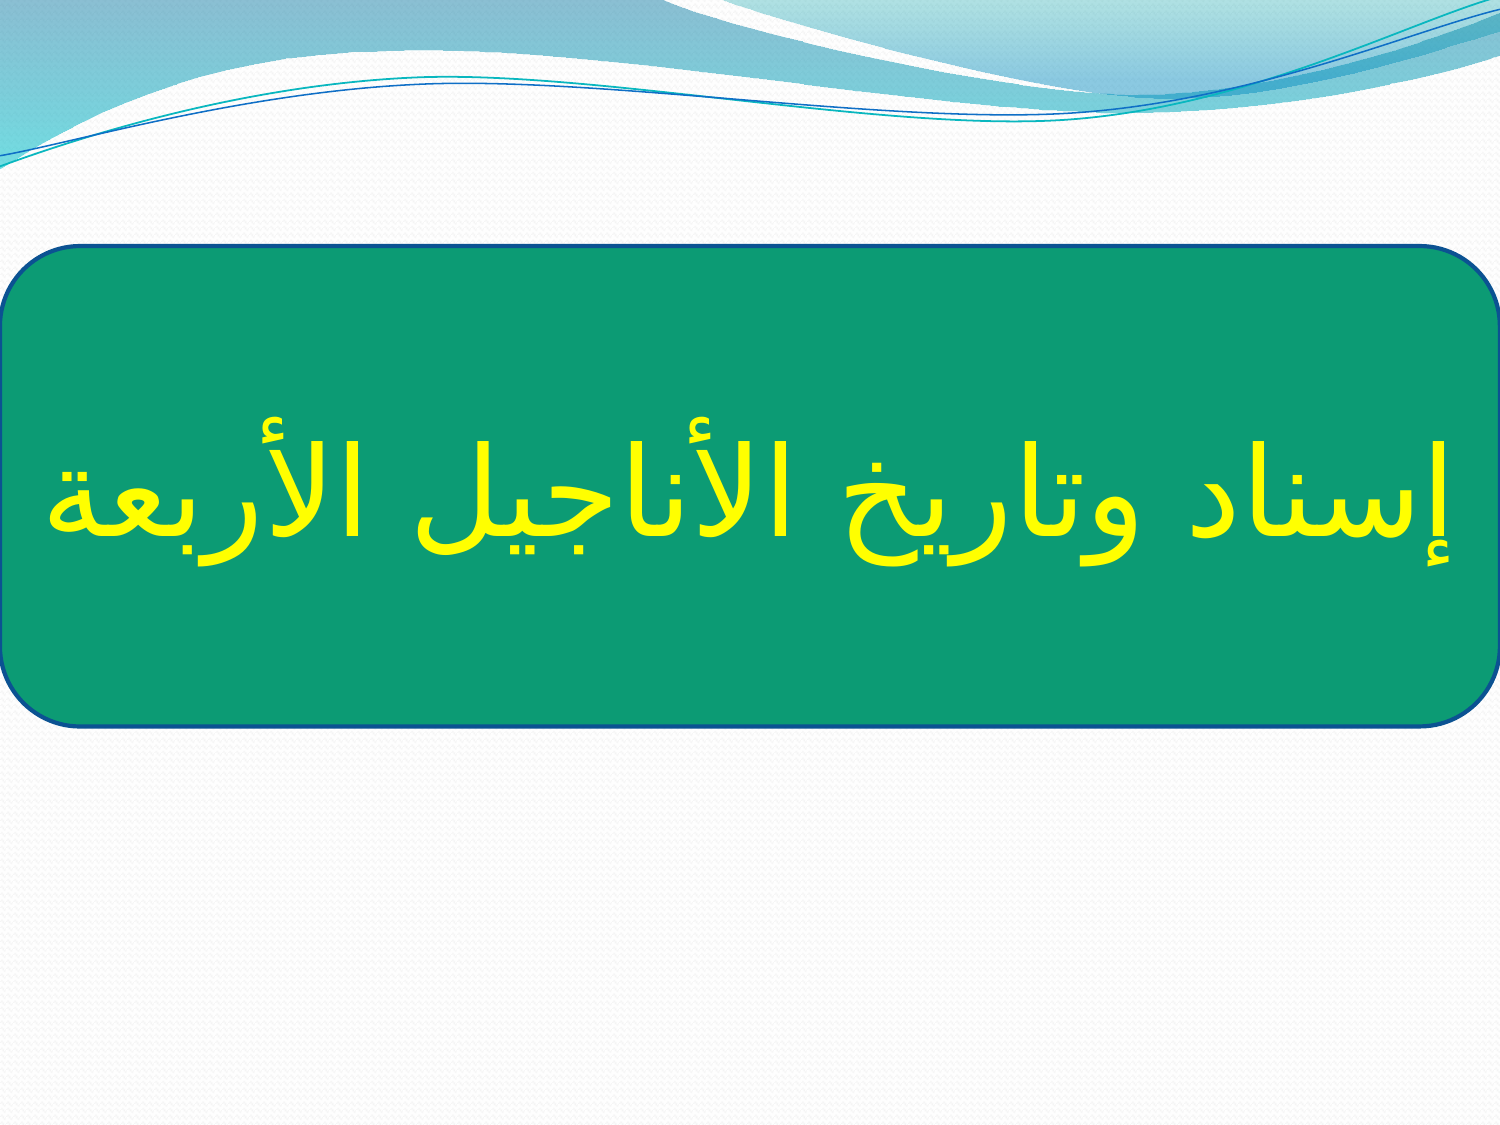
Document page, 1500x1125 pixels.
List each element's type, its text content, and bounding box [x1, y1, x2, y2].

text_box إسناد وتاريخ الأناجيل الأربعة [0, 243, 1500, 729]
